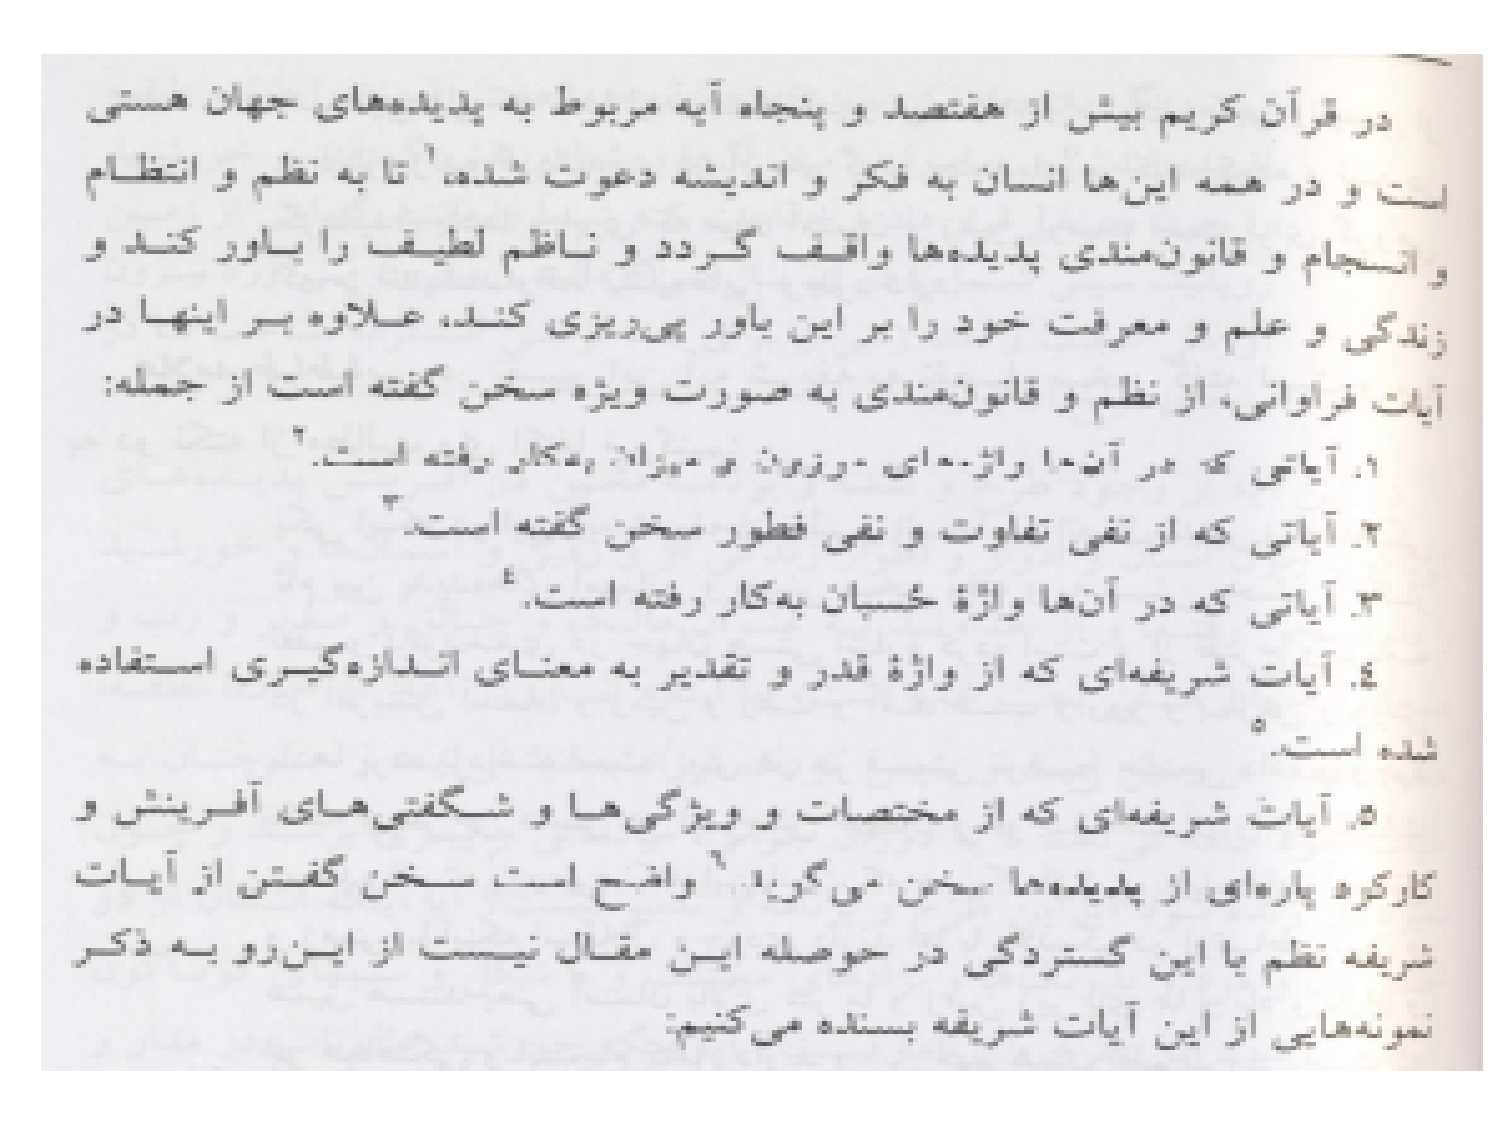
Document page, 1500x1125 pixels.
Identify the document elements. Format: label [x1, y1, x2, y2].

picture [41, 54, 1483, 1071]
